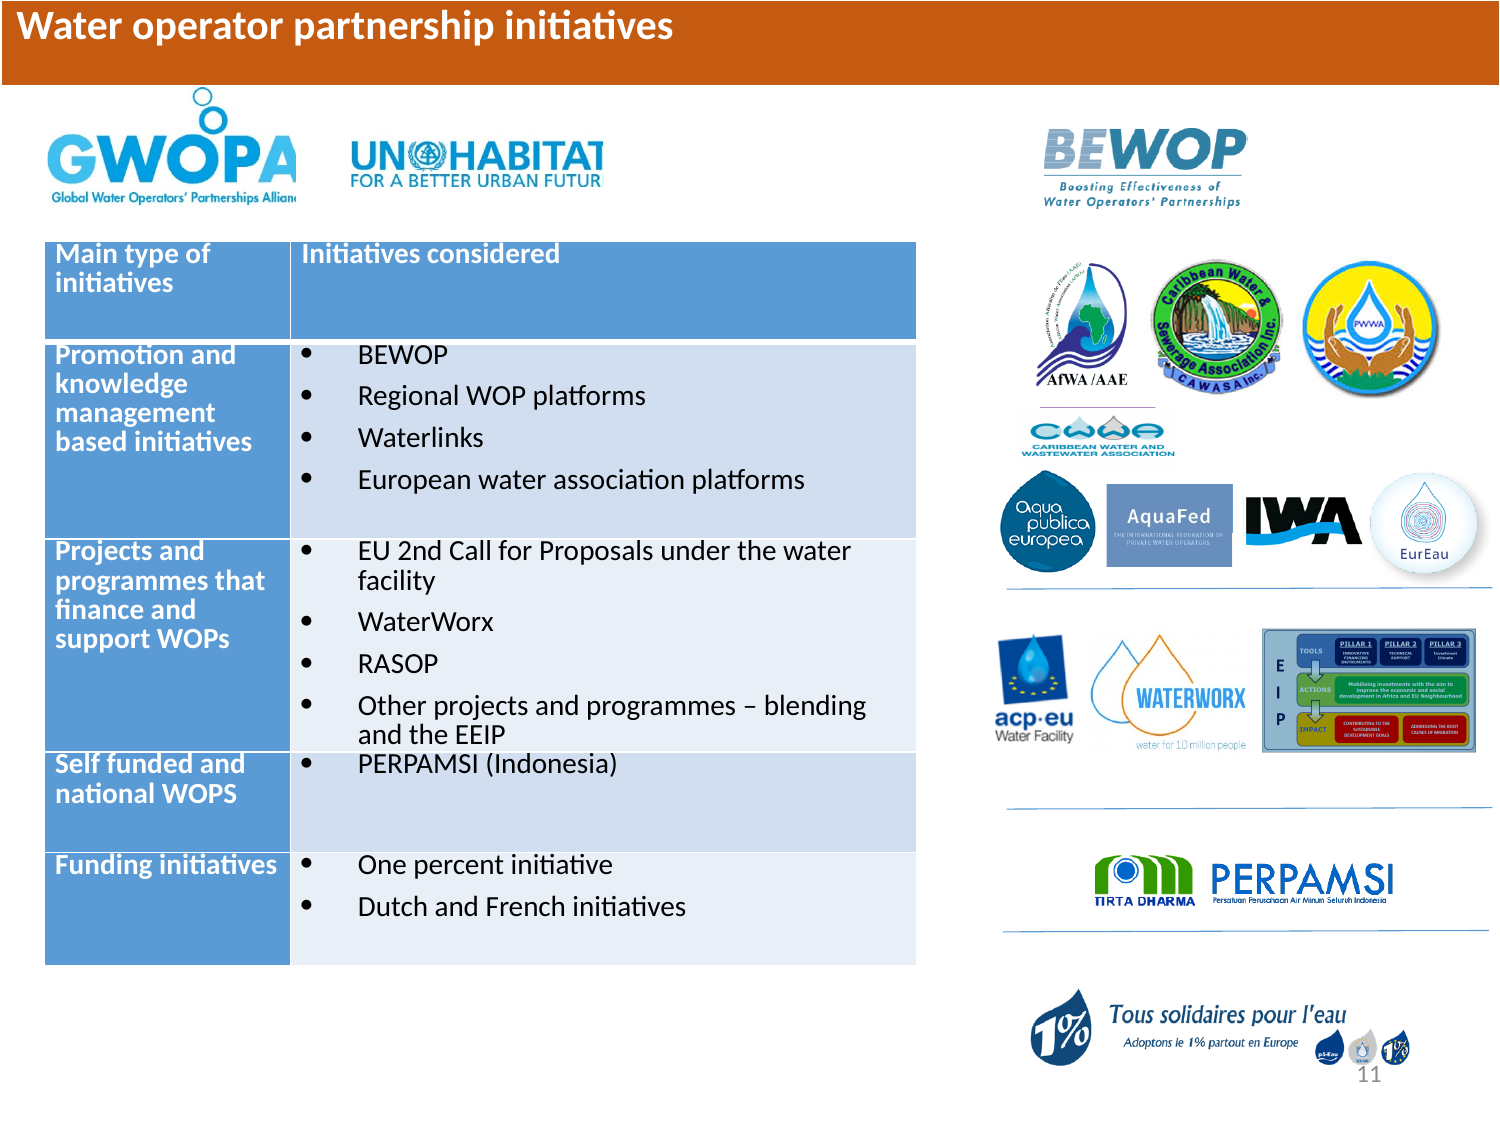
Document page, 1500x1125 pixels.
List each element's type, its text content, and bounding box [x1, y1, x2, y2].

table_cell Self funded and national WOPS [45, 753, 290, 852]
table_cell EU 2nd Call for Proposals under the water facility WaterWorx RASOP Other projects and programmes – blending and the EEIP [291, 540, 916, 751]
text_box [1019, 256, 1442, 468]
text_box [999, 468, 1493, 588]
table_cell Funding initiatives [45, 853, 290, 965]
table_cell PERPAMSI (Indonesia) [291, 753, 916, 852]
table_header Water operator partnership initiatives [2, 1, 1499, 85]
picture [47, 87, 296, 214]
picture [1021, 96, 1249, 232]
picture [1021, 984, 1435, 1073]
table_header Initiatives considered [291, 242, 916, 339]
slide_number 11 [1059, 1073, 1397, 1103]
table_cell BEWOP Regional WOP platforms Waterlinks European water association platforms [291, 345, 916, 538]
picture [351, 115, 604, 187]
table_header Main type of initiatives [45, 242, 290, 339]
table_cell One percent initiative Dutch and French initiatives [291, 853, 916, 965]
table_cell Projects and programmes that finance and support WOPs [45, 540, 290, 751]
picture [1095, 837, 1397, 924]
picture [980, 628, 1476, 758]
table_cell Promotion and knowledge management based initiatives [45, 345, 290, 538]
